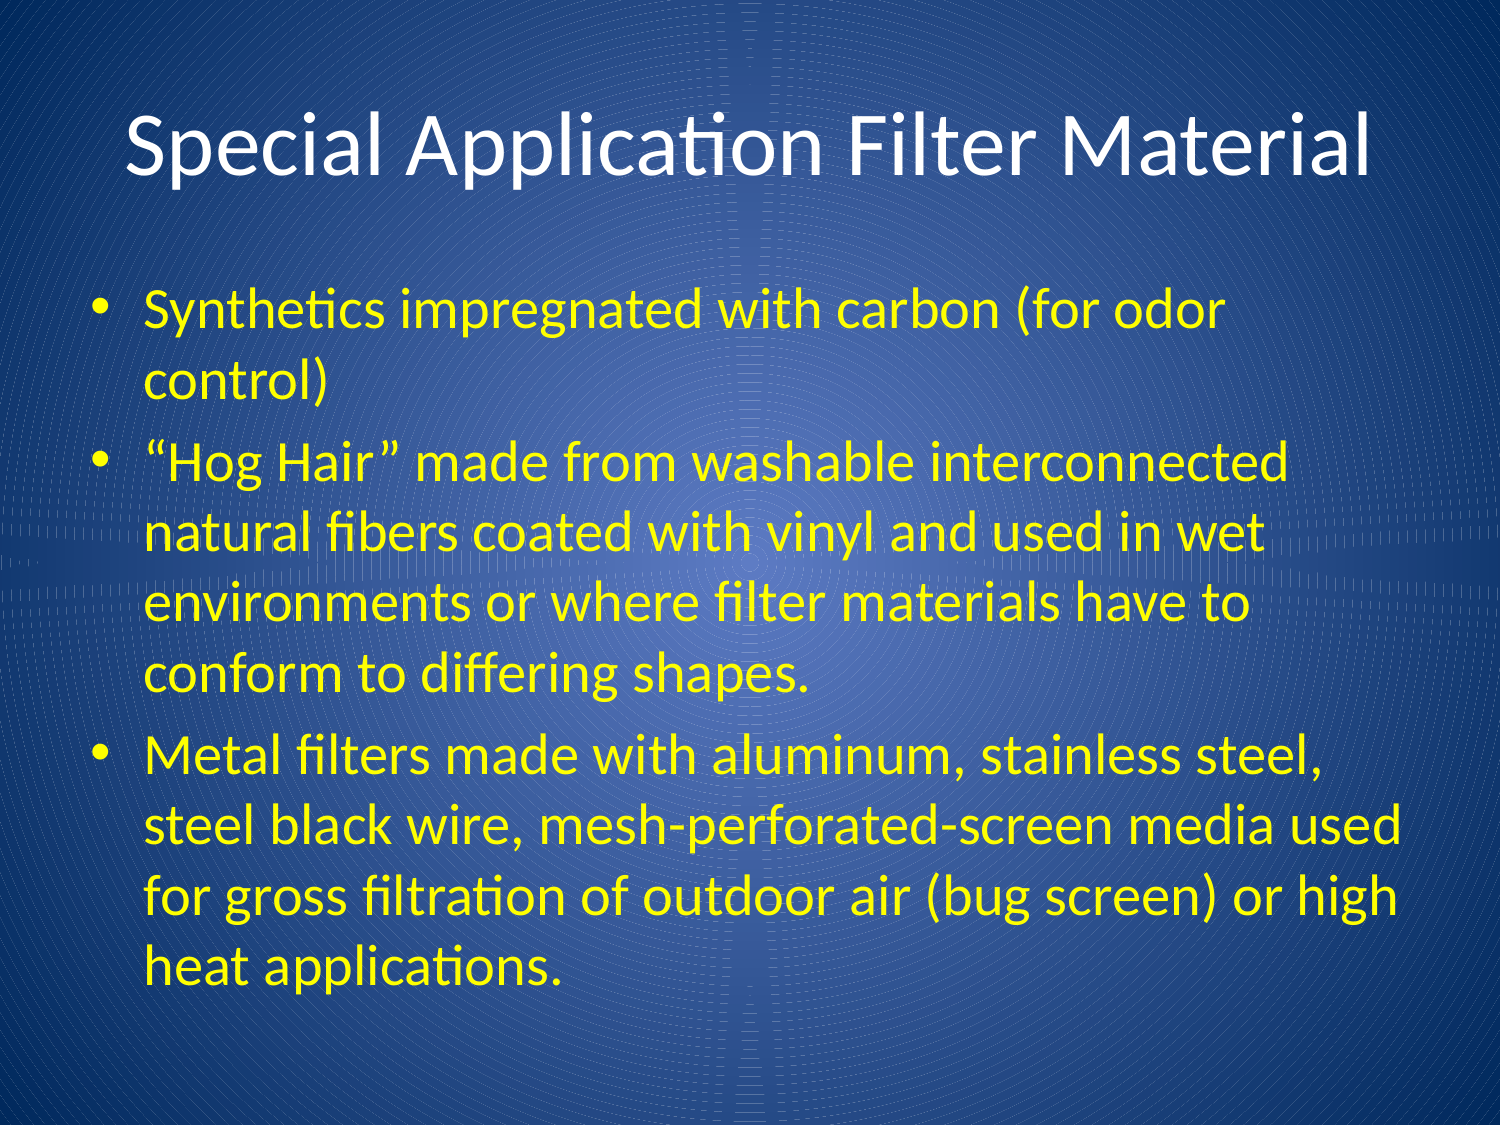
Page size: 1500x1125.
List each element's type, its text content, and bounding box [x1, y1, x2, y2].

list Synthetics impregnated with carbon (for odor control) “Hog Hair” made from washable interconnected natural fibers coated with vinyl and used in wet environments or where filter materials have to conform to differing shapes. Metal filters made with aluminum, stainless steel, steel black wire, mesh-perforated-screen media used for gross filtration of outdoor air (bug screen) or high heat applications. [75, 262, 1425, 1005]
title Special Application Filter Material [75, 45, 1425, 233]
